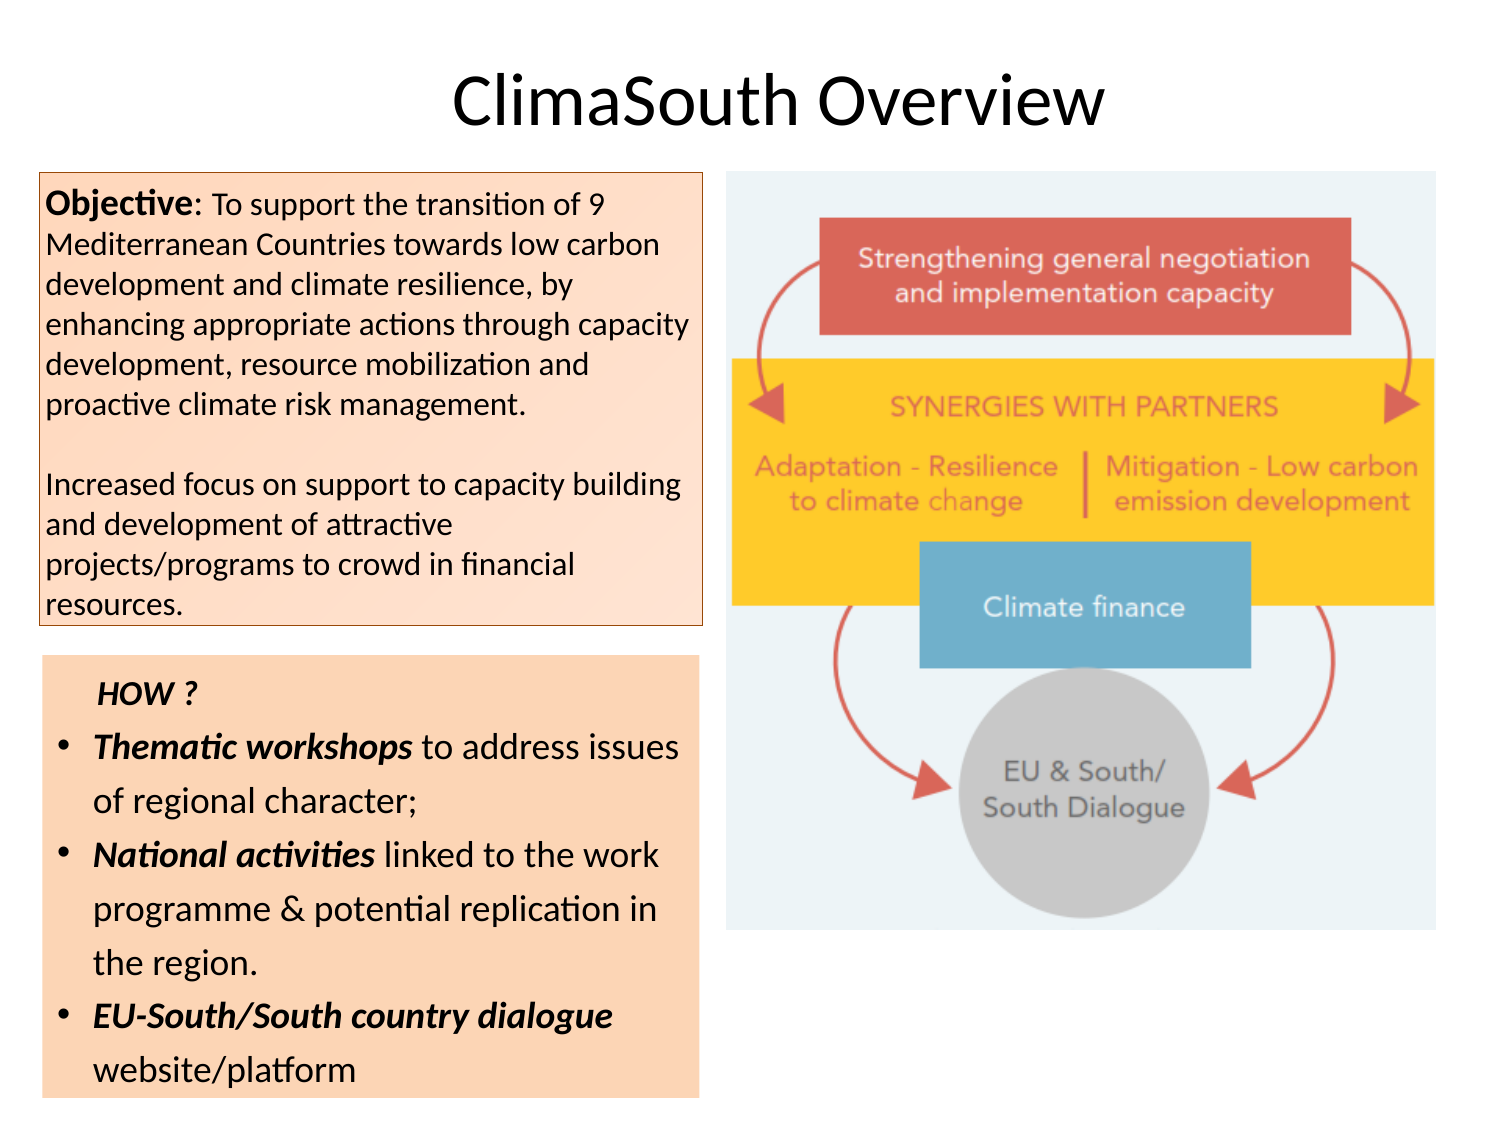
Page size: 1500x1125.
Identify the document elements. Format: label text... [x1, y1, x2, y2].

text_box ClimaSouth Overview [336, 42, 1223, 148]
text_box Objective: To support the transition of 9 Mediterranean Countries towards low carbon development and climate resilience, by enhancing appropriate actions through capacity development, resource mobilization and proactive climate risk management. Increased focus on support to capacity building and development of attractive projects/programs to crowd in financial resources. [39, 172, 703, 626]
picture [726, 171, 1436, 930]
subtitle [225, 637, 720, 925]
text_box HOW ? Thematic workshops to address issues of regional character; National activities linked to the work programme & potential replication in the region. EU-South/South country dialogue website/platform [42, 655, 700, 1098]
